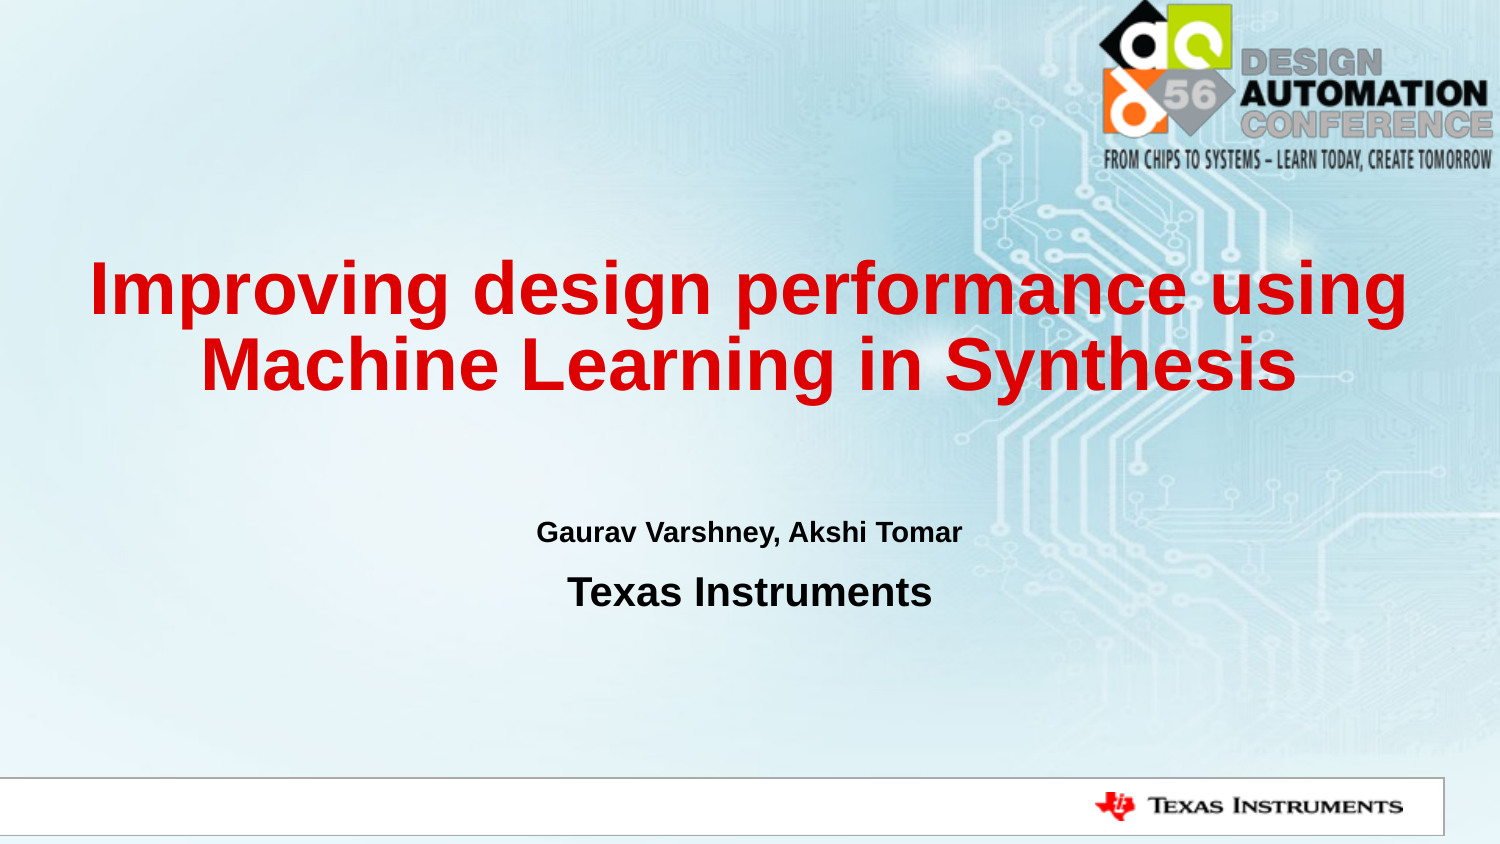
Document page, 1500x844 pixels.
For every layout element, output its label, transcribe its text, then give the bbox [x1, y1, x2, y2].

title Improving design performance using Machine Learning in Synthesis [56, 238, 1444, 421]
picture [0, 0, 1500, 844]
subtitle Gaurav Varshney, Akshi Tomar Texas Instruments [56, 505, 1444, 639]
picture [1095, 792, 1403, 821]
